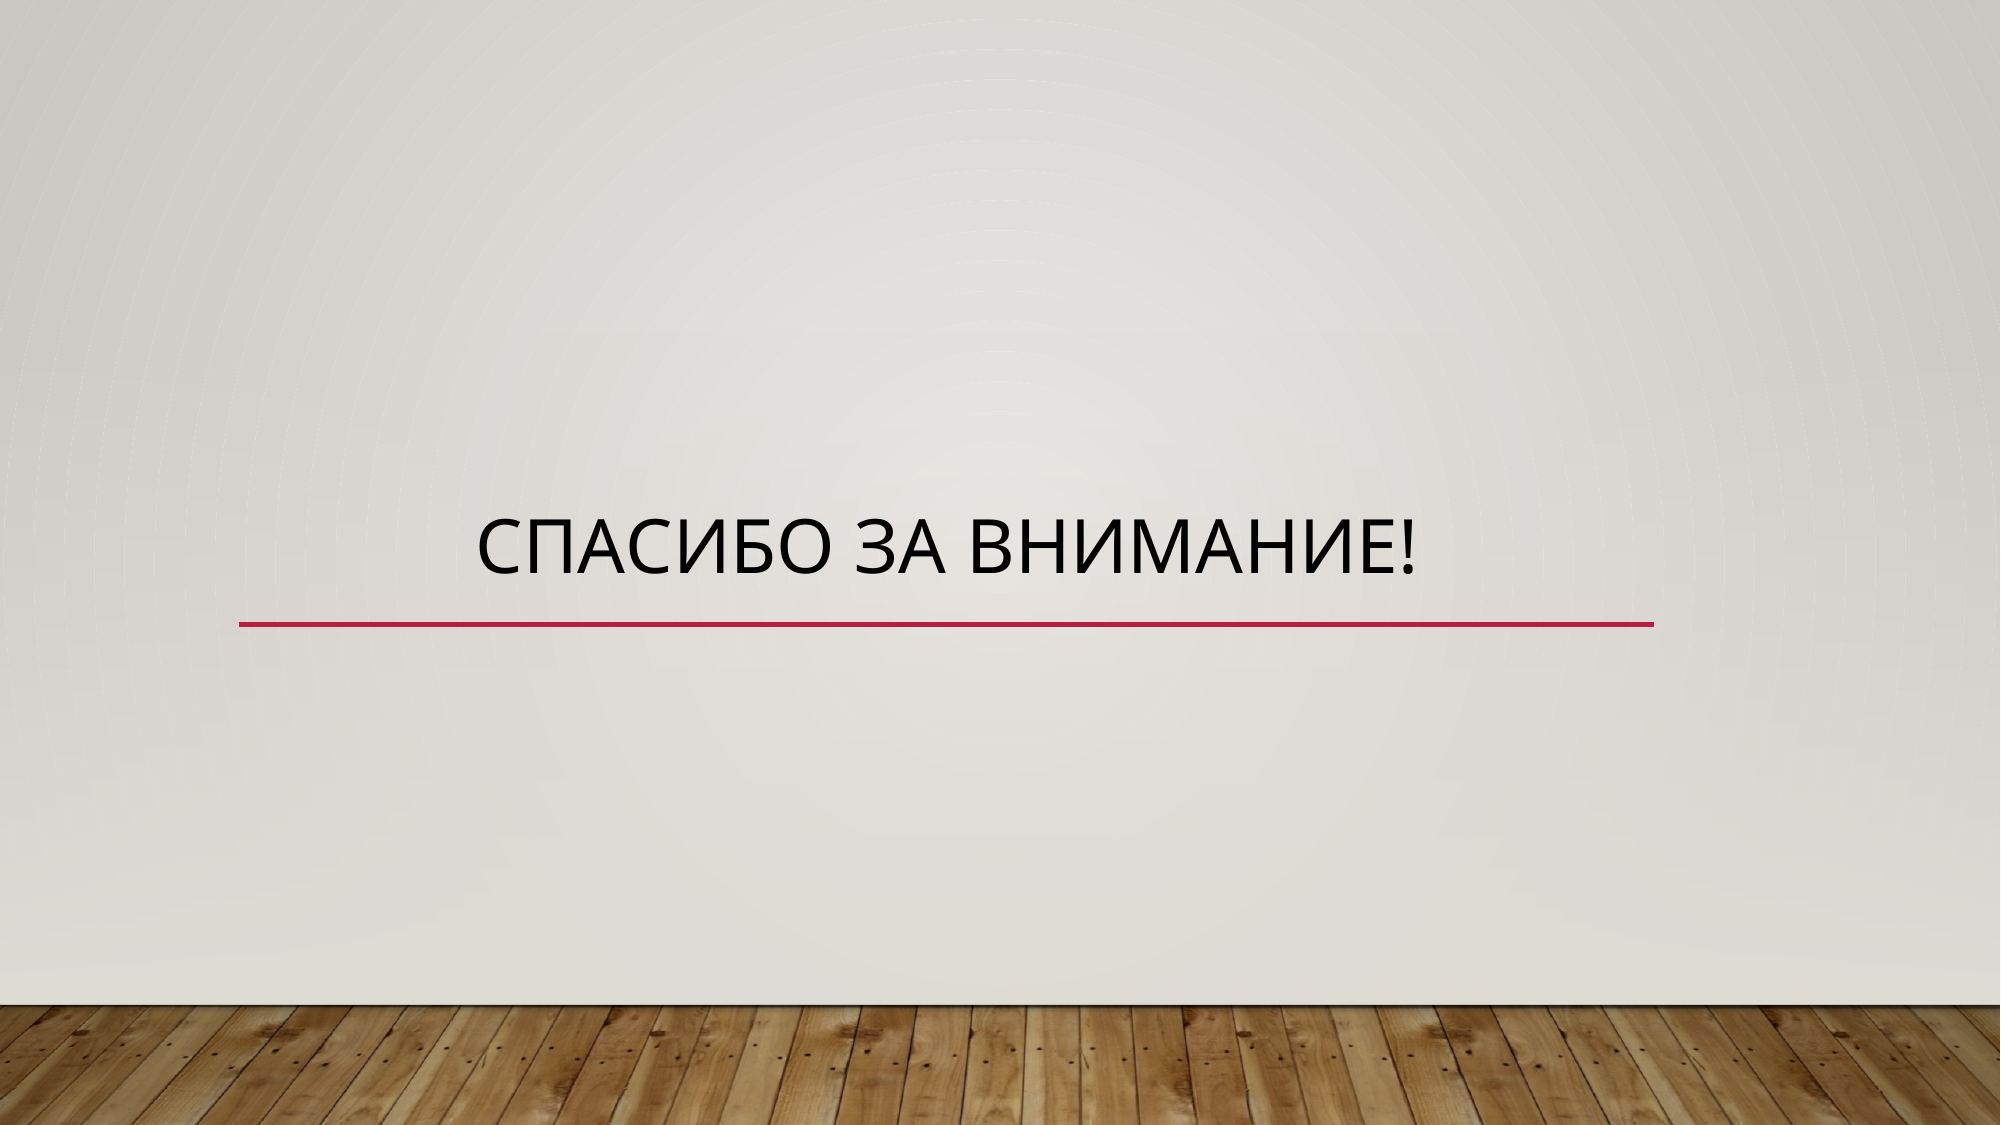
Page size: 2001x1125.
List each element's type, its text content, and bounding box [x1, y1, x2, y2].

picture [0, 1005, 2000, 1125]
title Спасибо за внимание! [238, 288, 1657, 598]
